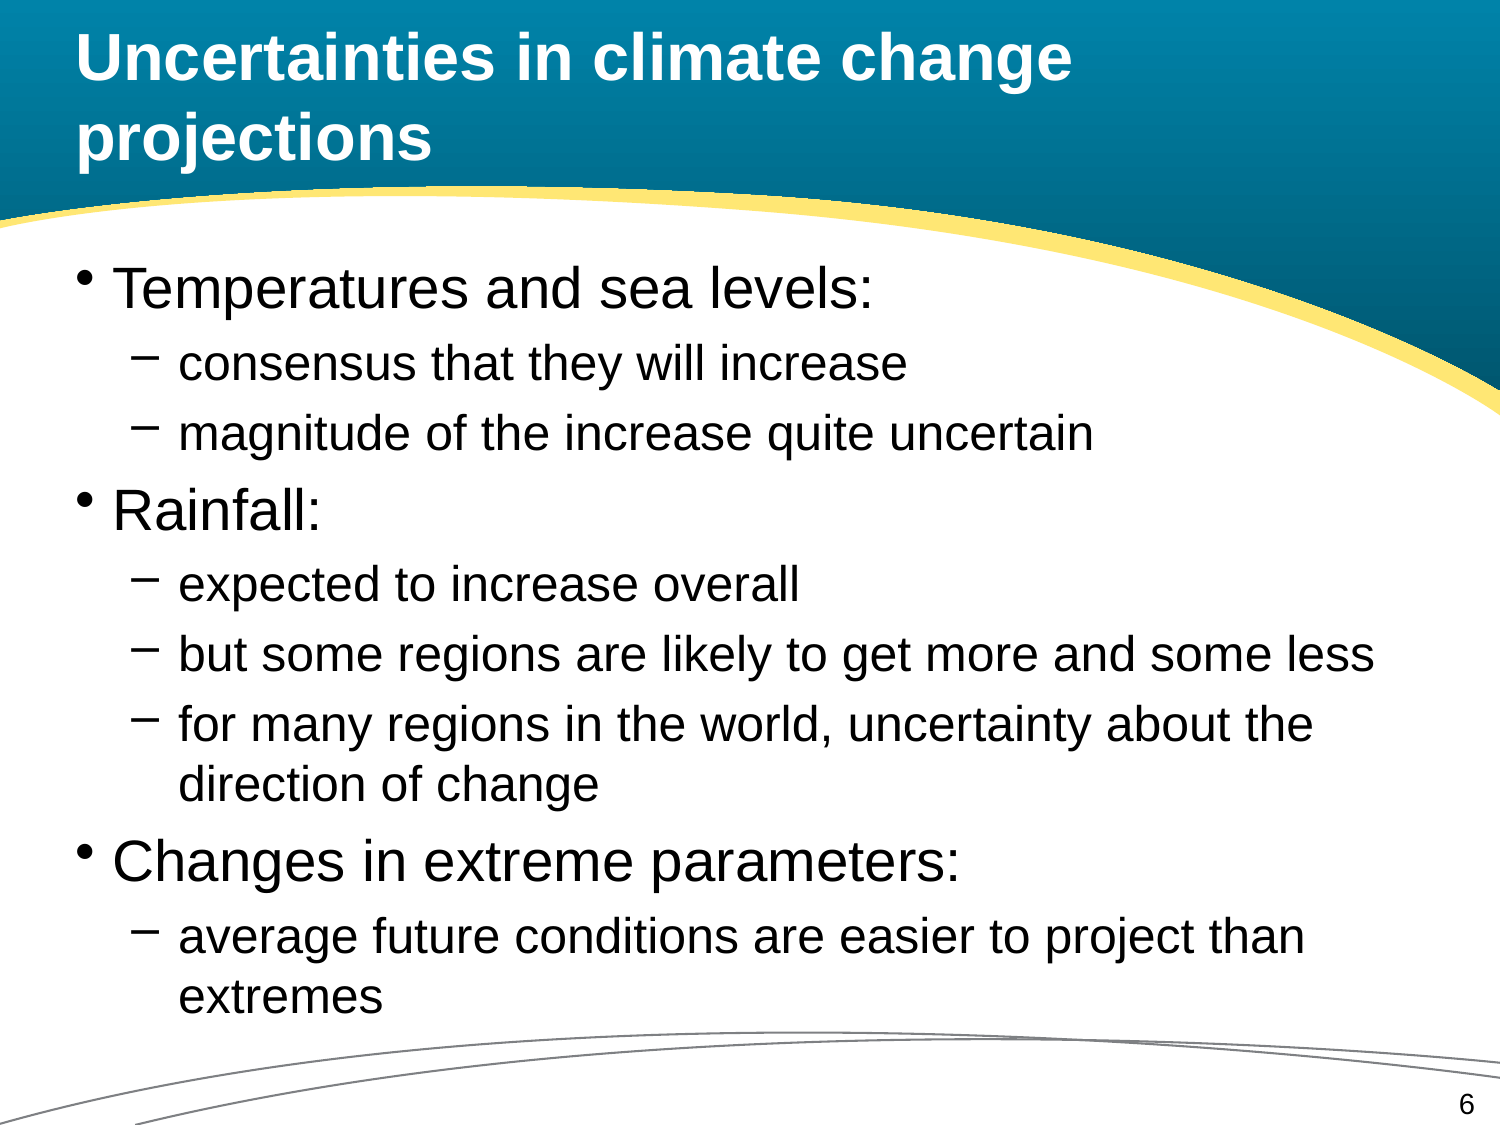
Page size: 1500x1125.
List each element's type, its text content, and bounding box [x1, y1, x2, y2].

list Temperatures and sea levels: consensus that they will increase magnitude of the increase quite uncertain Rainfall: expected to increase overall but some regions are likely to get more and some less for many regions in the world, uncertainty about the direction of change Changes in extreme parameters: average future conditions are easier to project than extremes [74, 249, 1476, 1038]
title Uncertainties in climate change projections [74, 0, 1476, 188]
slide_number 6 [1124, 1084, 1476, 1113]
